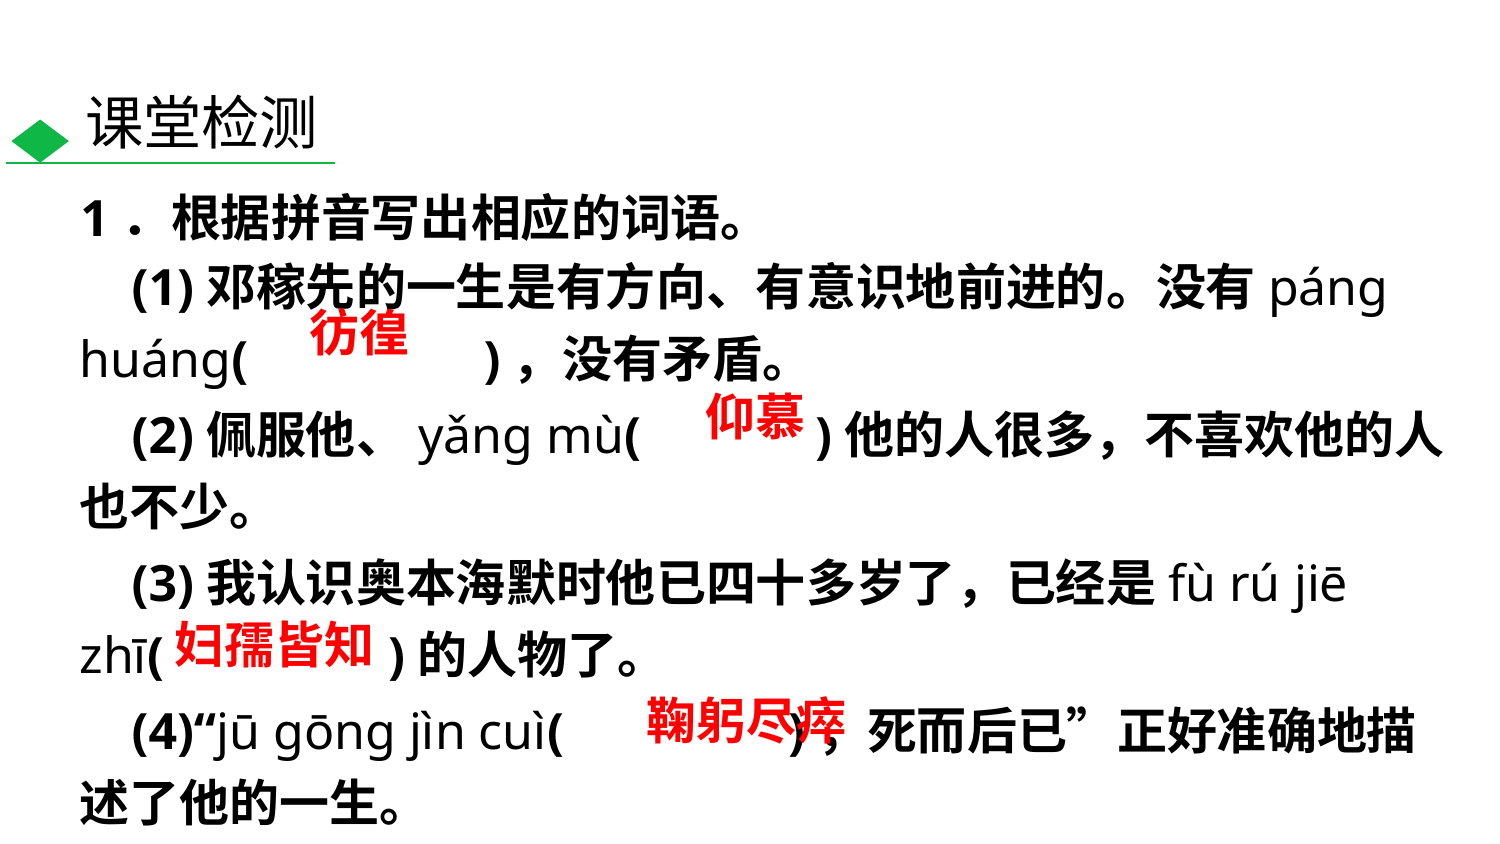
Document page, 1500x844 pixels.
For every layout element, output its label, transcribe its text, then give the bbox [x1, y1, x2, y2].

text_box 仰慕 [690, 378, 826, 453]
text_box 鞠躬尽瘁 [631, 681, 868, 757]
text_box 妇孺皆知 [159, 605, 408, 681]
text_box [5, 79, 336, 166]
text_box 彷徨 [294, 294, 428, 370]
text_box (1)邓稼先的一生是有方向、有意识地前进的。没有páng huáng( )，没有矛盾。 (2)佩服他、yǎng mù( )他的人很多，不喜欢他的人也不少。 (3)我认识奥本海默时他已四十多岁了，已经是fù rú jiē zhī( )的人物了。 (4)“jū gōng jìn cuì( )，死而后已”正好准确地描述了他的一生。 [64, 235, 1469, 839]
text_box 1．根据拼音写出相应的词语。 [65, 178, 786, 254]
